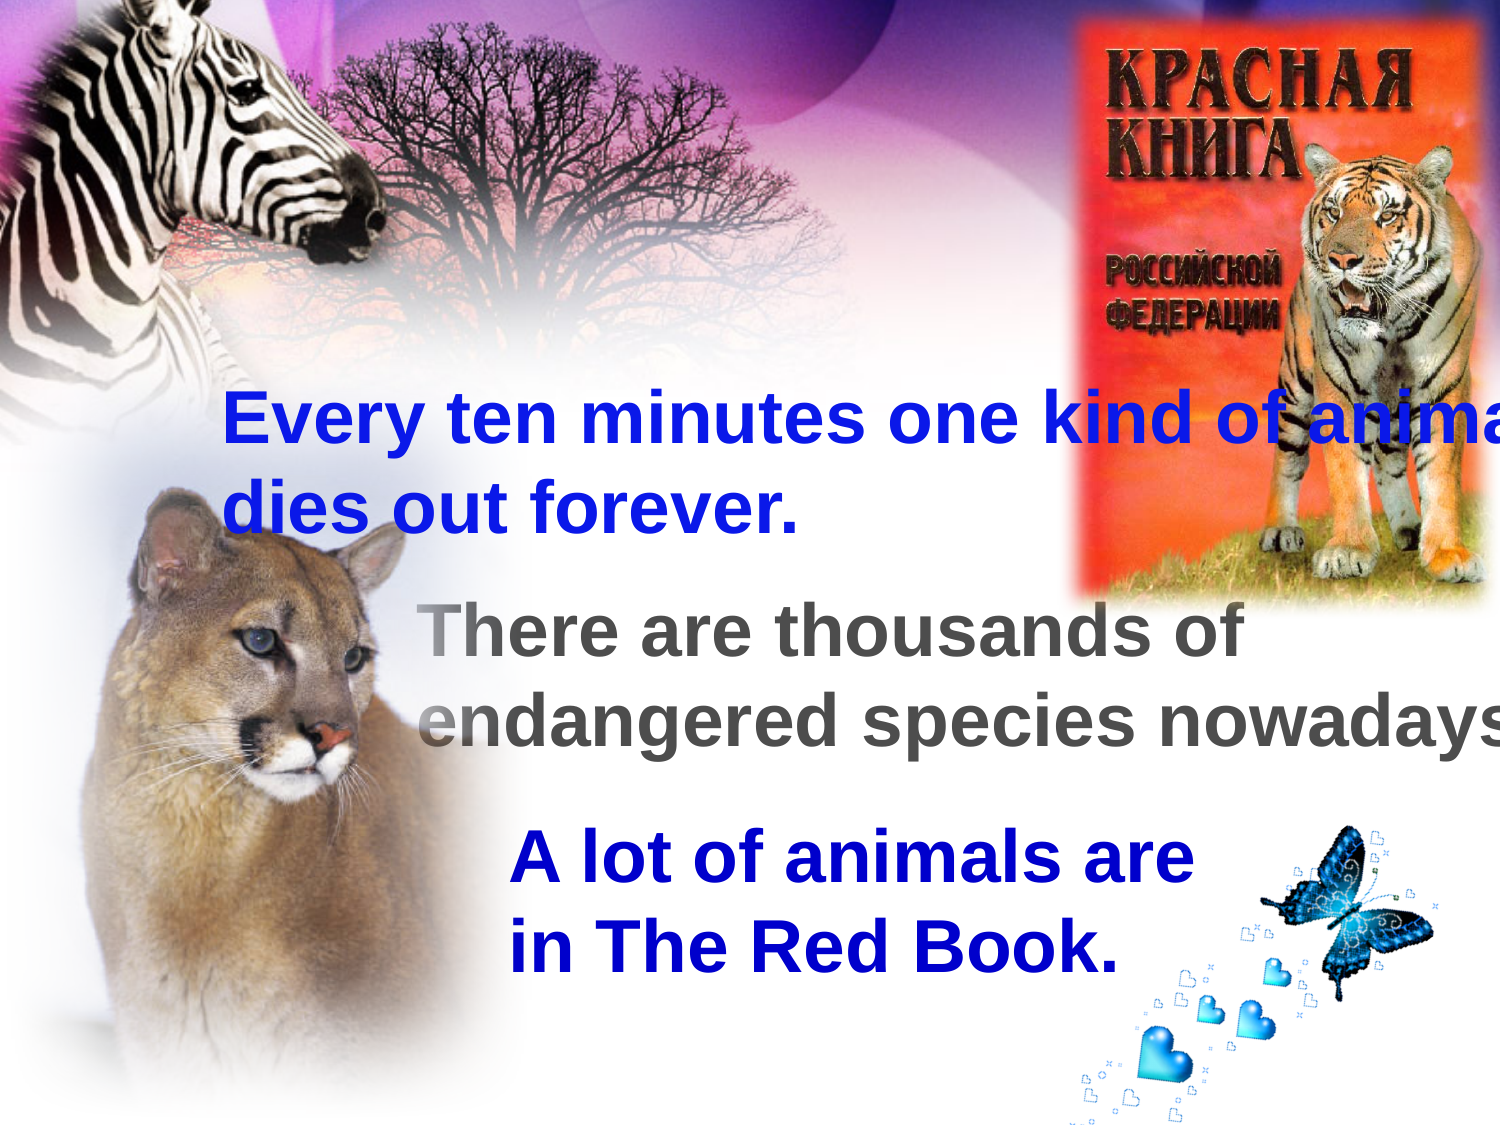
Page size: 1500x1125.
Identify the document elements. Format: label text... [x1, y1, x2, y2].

text_box Every ten minutes one kind of animal dies out forever. [541, 361, 1500, 647]
picture [0, 0, 1500, 1125]
text_box There are thousands of endangered species nowadays. [541, 647, 1500, 769]
text_box A lot of animals are in The Red Book. [541, 799, 1160, 995]
